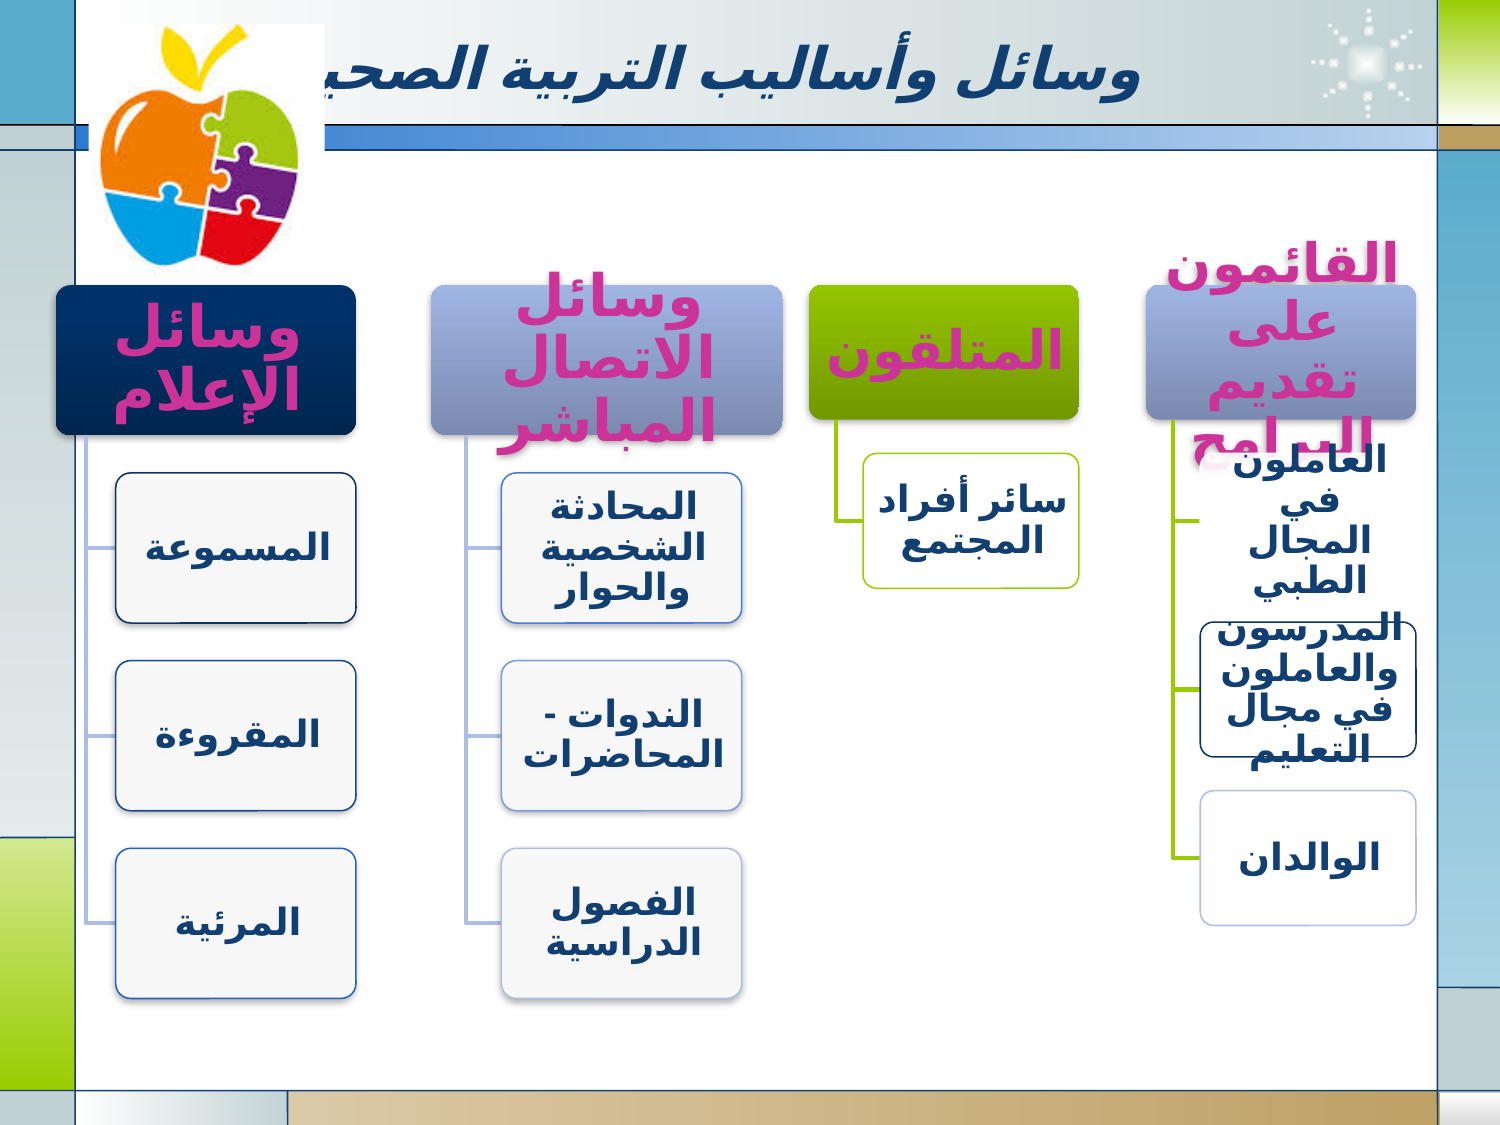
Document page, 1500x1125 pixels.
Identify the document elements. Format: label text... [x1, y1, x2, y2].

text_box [0, 284, 916, 1000]
title وسائل وأساليب التربية الصحية [162, 19, 1263, 113]
picture [88, 24, 325, 284]
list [808, 201, 1417, 1009]
